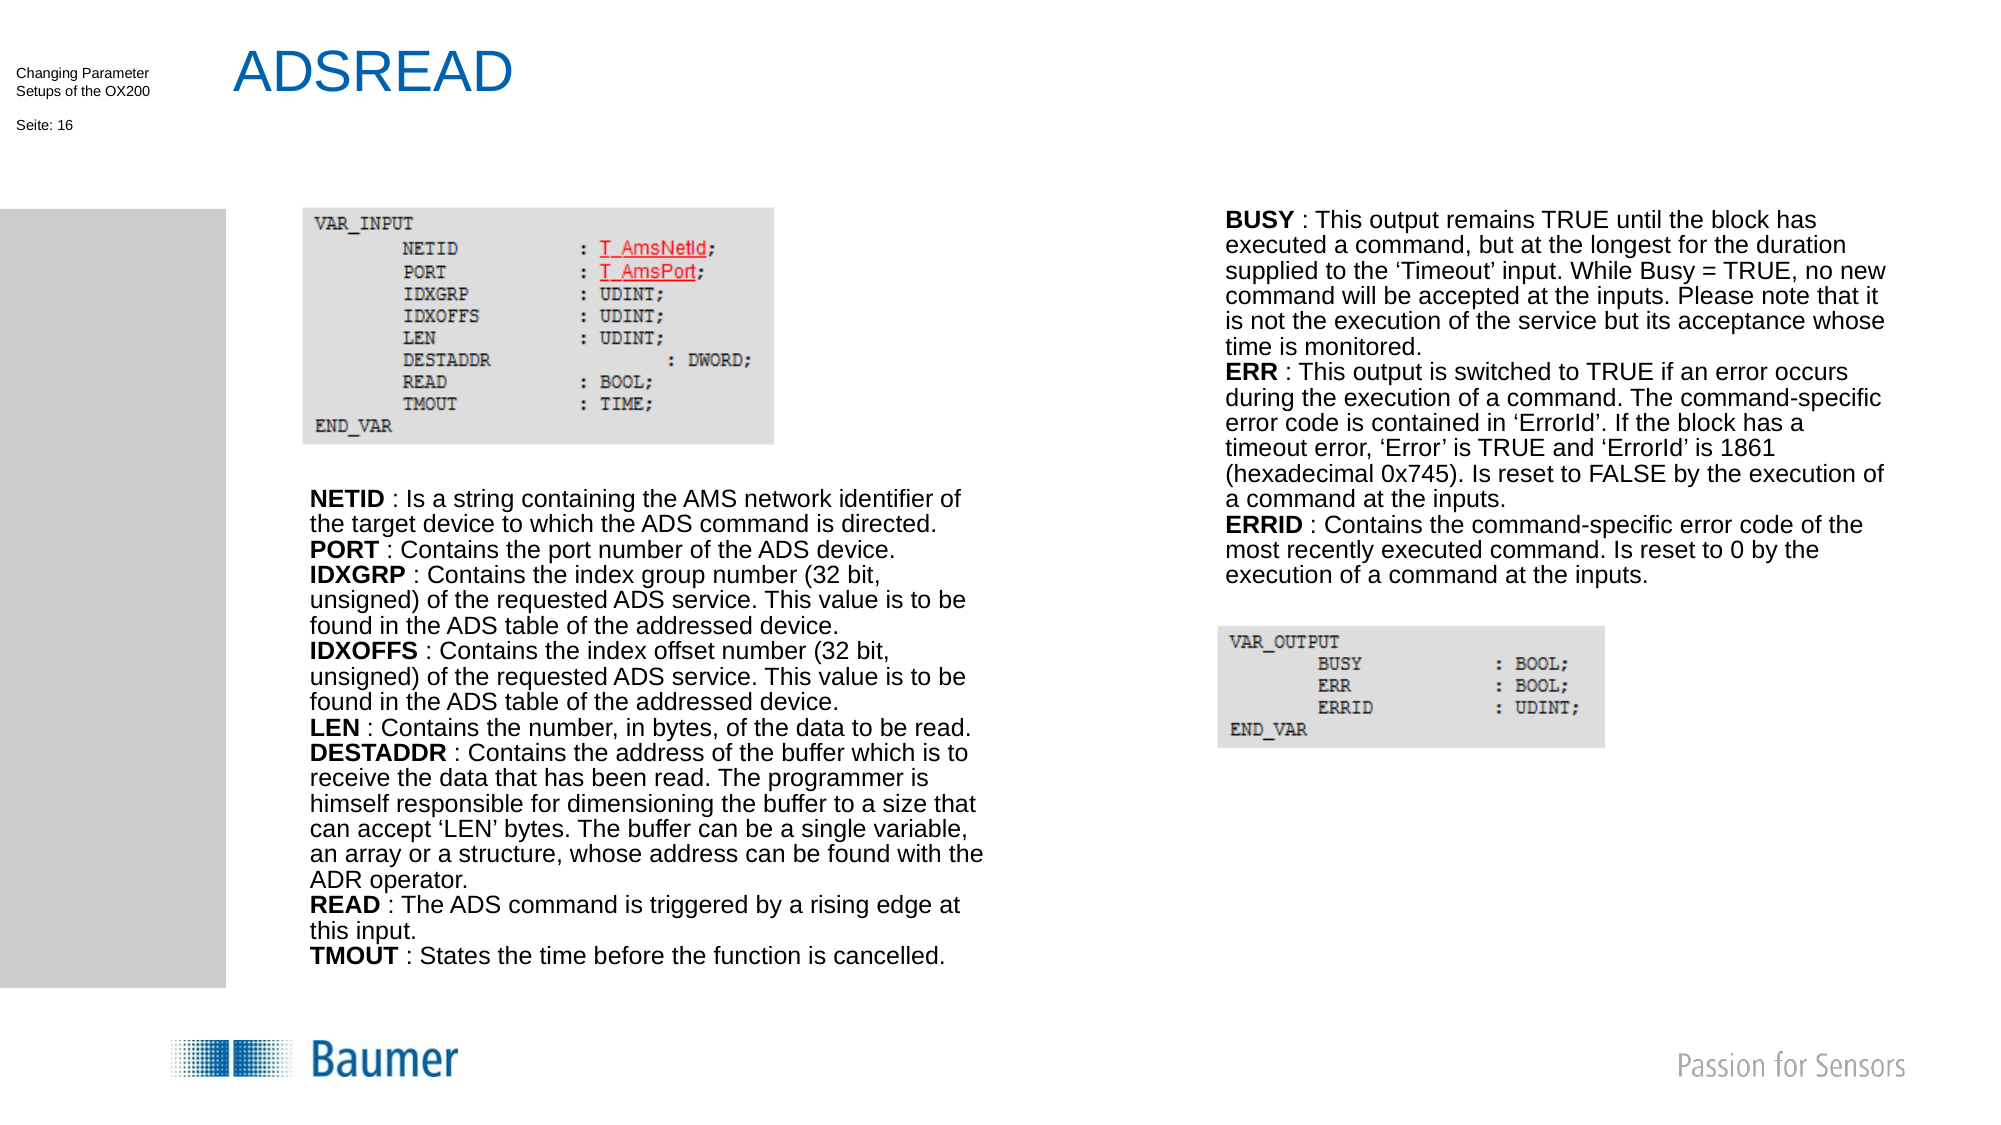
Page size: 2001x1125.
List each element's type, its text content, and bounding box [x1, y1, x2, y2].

picture [1210, 619, 1605, 754]
picture [171, 1040, 458, 1077]
picture [294, 200, 774, 451]
picture [1679, 1051, 1905, 1077]
slide_number Seite: 16 [16, 118, 198, 131]
slide_number Changing Parameter Setups of the OX200 [16, 64, 198, 77]
text_box NETID : Is a string containing the AMS network identifier of the target device to which the ADS command is directed. PORT : Contains the port number of the ADS device. IDXGRP : Contains the index group number (32 bit, unsigned) of the requested ADS service. This value is to be found in the ADS table of the addressed device. IDXOFFS : Contains the index offset number (32 bit, unsigned) of the requested ADS service. This value is to be found in the ADS table of the addressed device. LEN : Contains the number, in bytes, of the data to be read. DESTADDR : Contains the address of the buffer which is to receive the data that has been read. The programmer is himself responsible for dimensioning the buffer to a size that can accept ‘LEN’ bytes. The buffer can be a single variable, an array or a structure, whose address can be found with the ADR operator. READ : The ADS command is triggered by a rising edge at this input. TMOUT : States the time before the function is cancelled. [295, 479, 1006, 977]
text_box BUSY : This output remains TRUE until the block has executed a command, but at the longest for the duration supplied to the ‘Timeout’ input. While Busy = TRUE, no new command will be accepted at the inputs. Please note that it is not the execution of the service but its acceptance whose time is monitored. ERR : This output is switched to TRUE if an error occurs during the execution of a command. The command-specific error code is contained in ‘ErrorId’. If the block has a timeout error, ‘Error’ is TRUE and ‘ErrorId’ is 1861 (hexadecimal 0x745). Is reset to FALSE by the execution of a command at the inputs. ERRID : Contains the command-specific error code of the most recently executed command. Is reset to 0 by the execution of a command at the inputs. [1210, 200, 1904, 597]
title ADSREAD [233, 38, 1904, 185]
